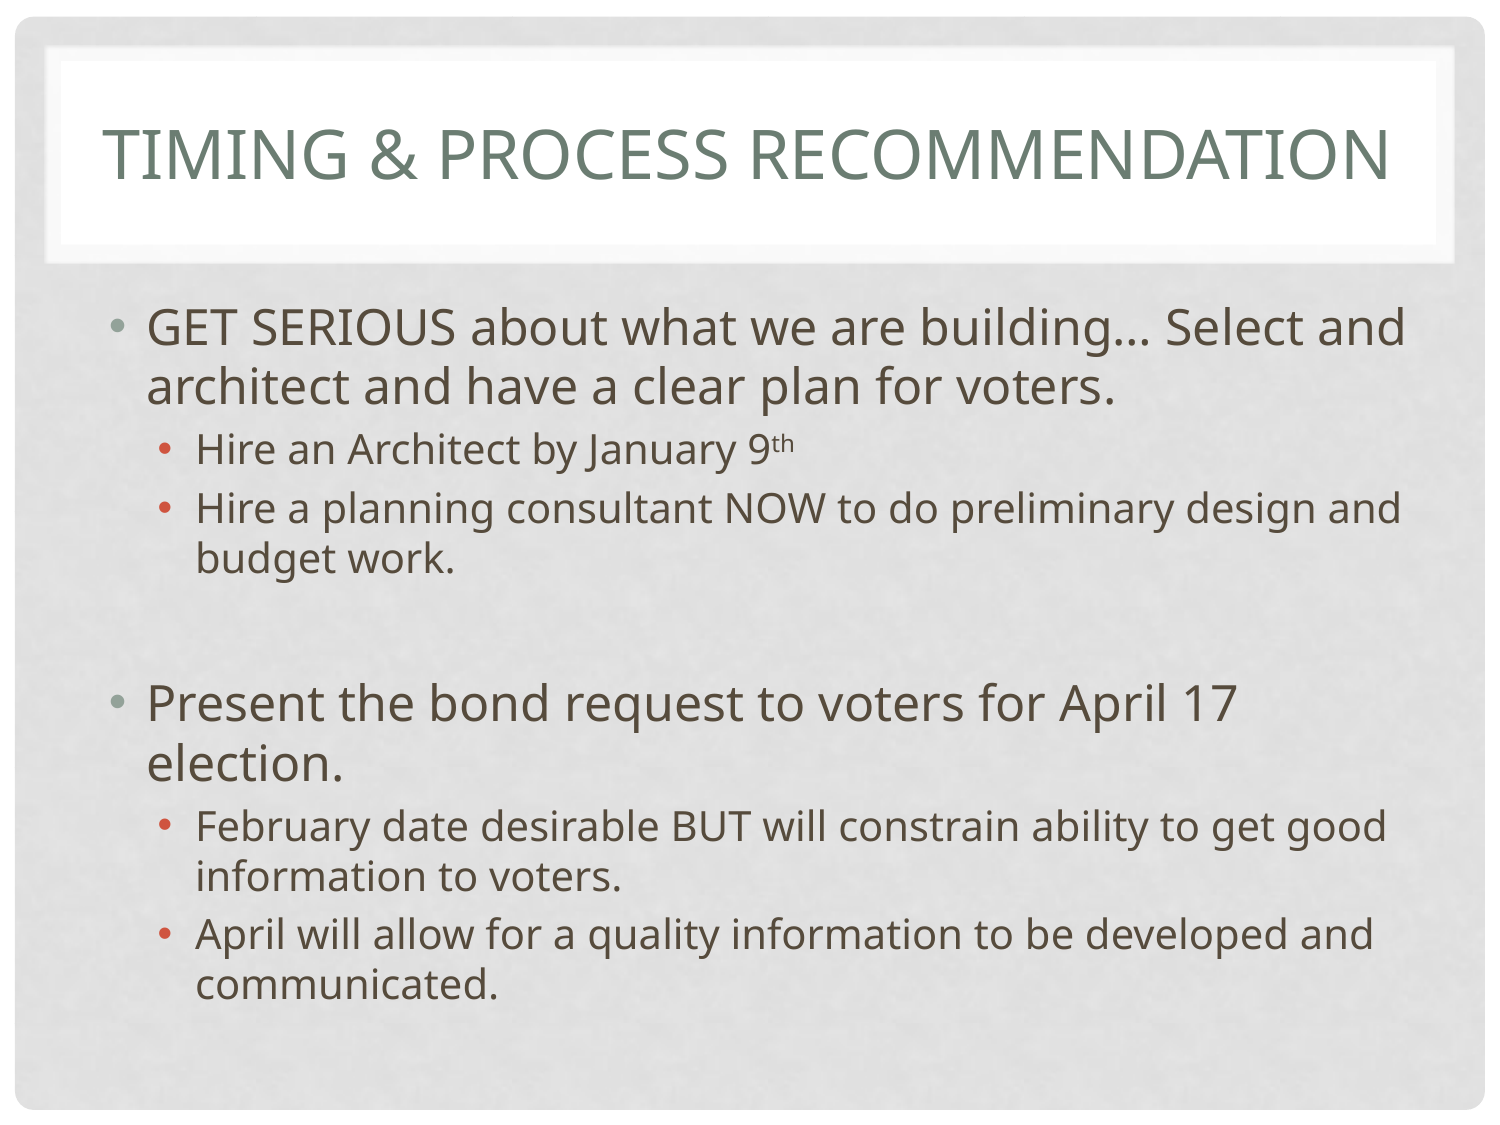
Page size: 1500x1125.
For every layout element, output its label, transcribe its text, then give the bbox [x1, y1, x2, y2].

title Timing & Process Recommendation [69, 66, 1425, 238]
list GET SERIOUS about what we are building… Select and architect and have a clear plan for voters. Hire an Architect by January 9th Hire a planning consultant NOW to do preliminary design and budget work. Present the bond request to voters for April 17 election. February date desirable BUT will constrain ability to get good information to voters. April will allow for a quality information to be developed and communicated. [75, 287, 1425, 1005]
